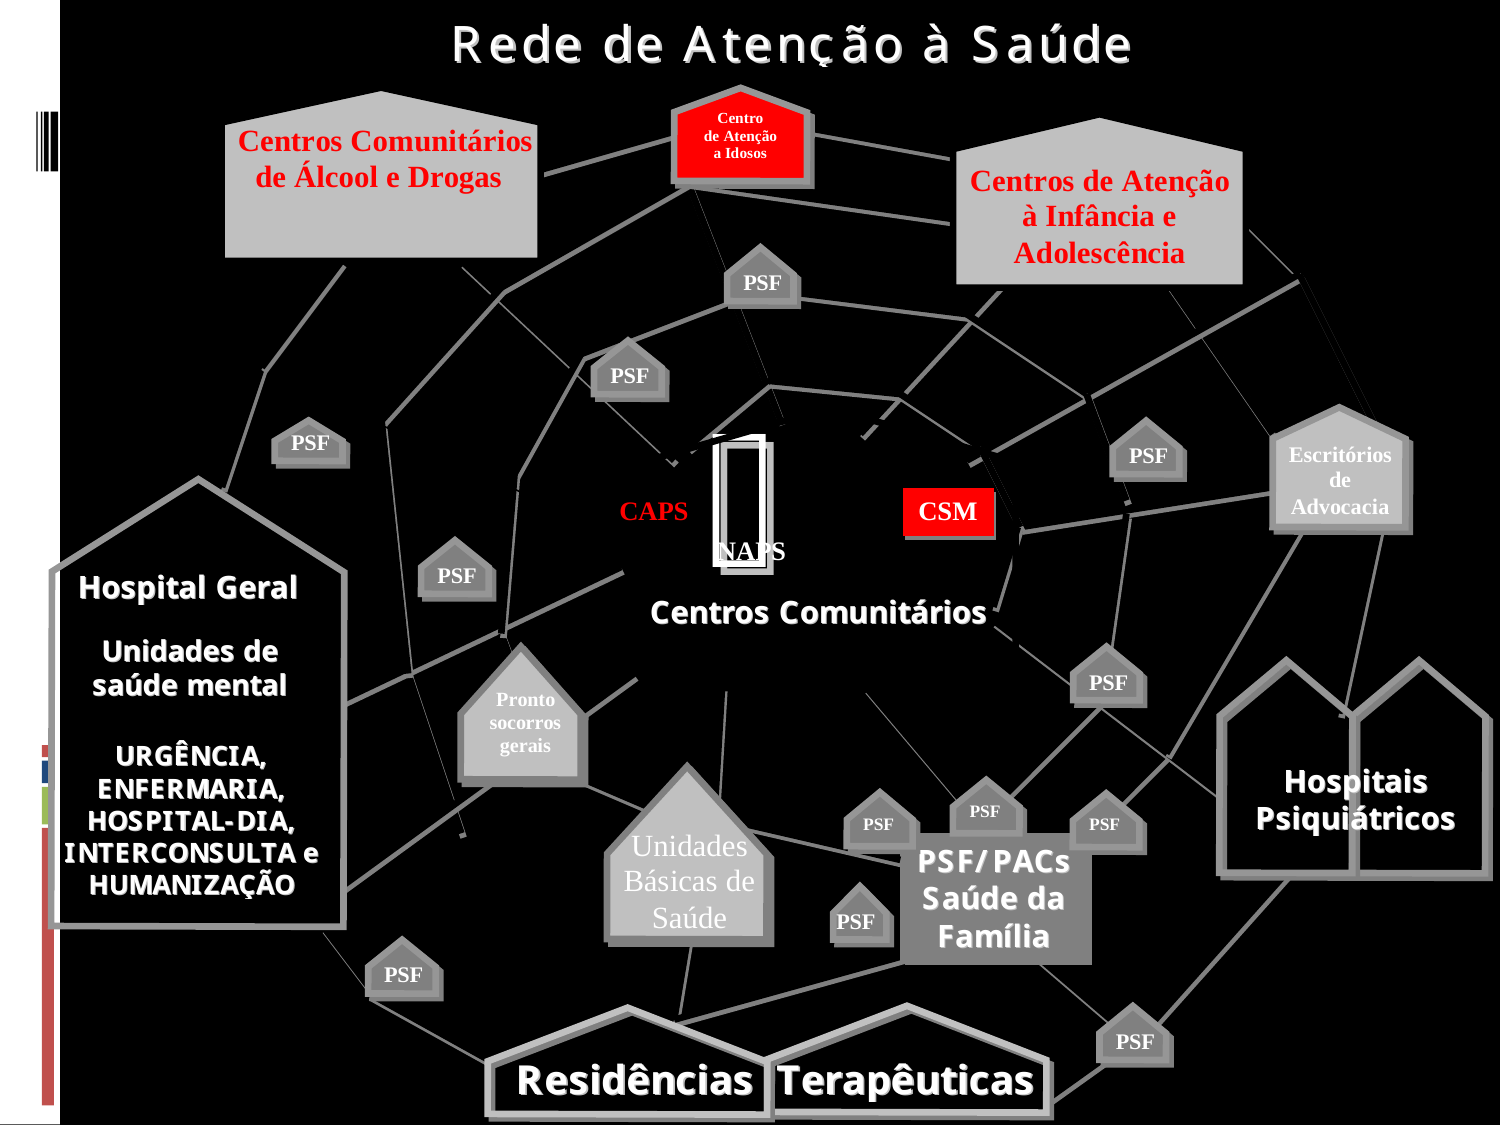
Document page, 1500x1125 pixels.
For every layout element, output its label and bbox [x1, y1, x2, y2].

text_box [46, 0, 1500, 1125]
